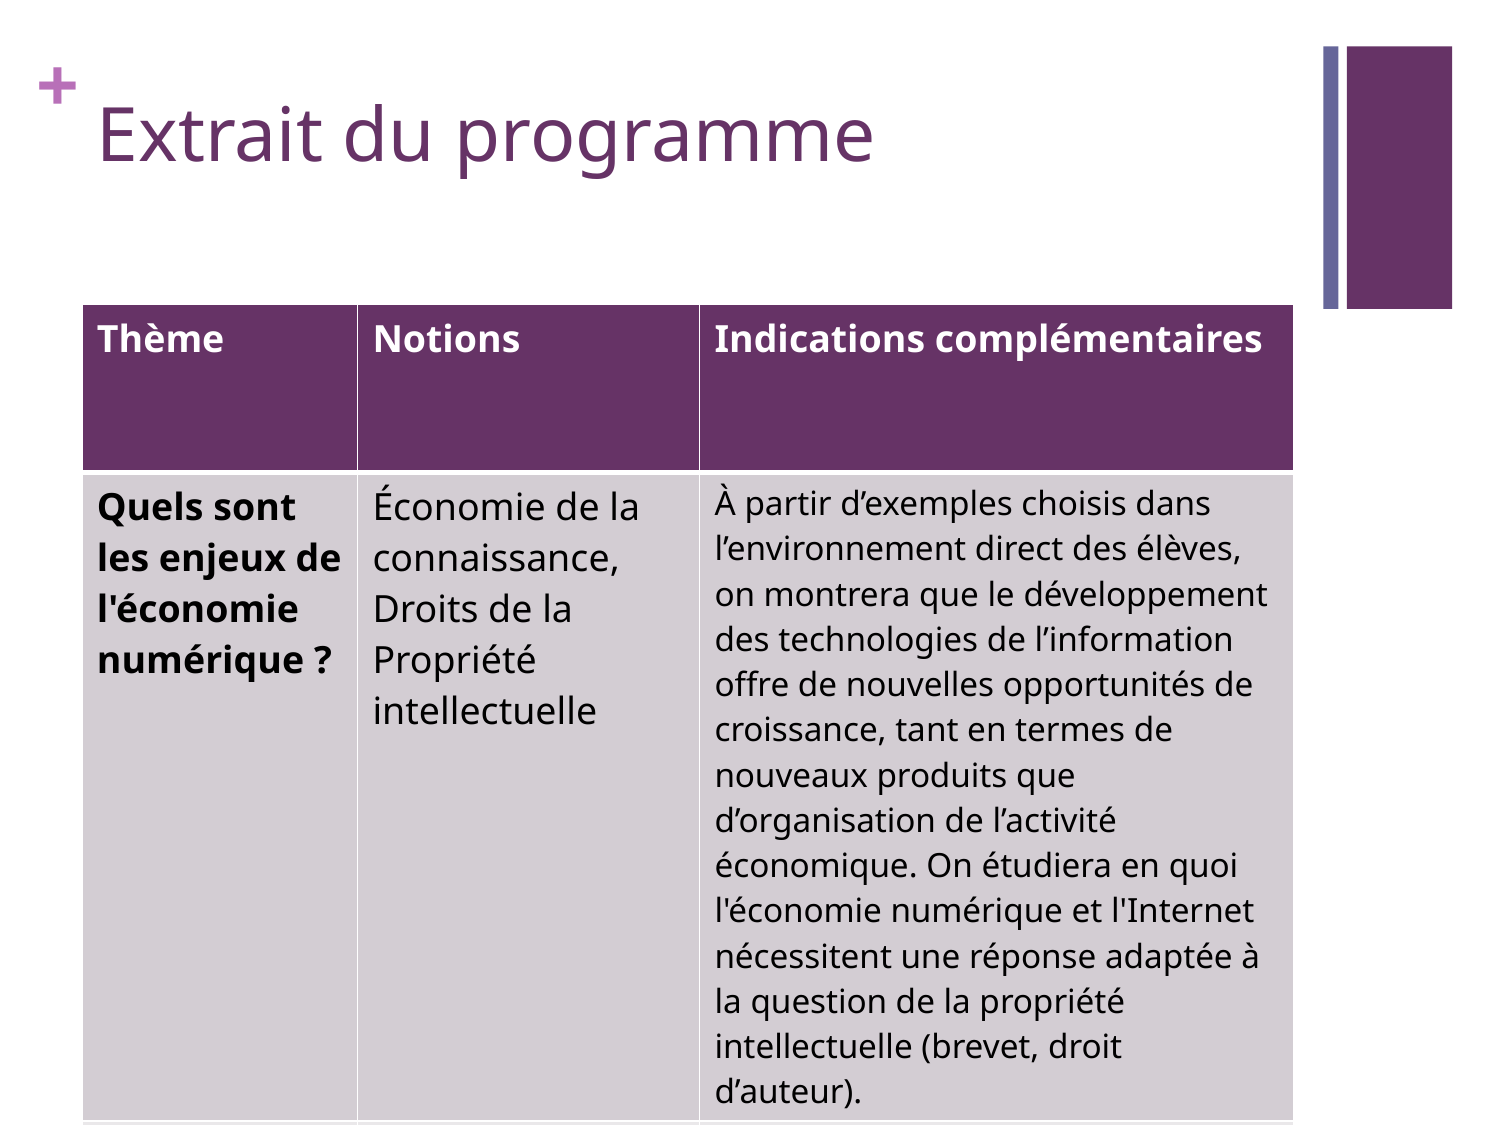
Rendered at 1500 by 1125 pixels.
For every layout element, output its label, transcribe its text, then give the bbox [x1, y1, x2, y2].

table_header Notions [358, 305, 699, 470]
title Extrait du programme [81, 79, 1322, 263]
table_cell Économie de la connaissance, Droits de la Propriété intellectuelle [358, 475, 699, 1120]
table_header Indications complémentaires [700, 305, 1293, 470]
table_cell À partir d’exemples choisis dans l’environnement direct des élèves, on montrera que le développement des technologies de l’information offre de nouvelles opportunités de croissance, tant en termes de nouveaux produits que d’organisation de l’activité économique. On étudiera en quoi l'économie numérique et l'Internet nécessitent une réponse adaptée à la question de la propriété intellectuelle (brevet, droit d’auteur). [700, 475, 1293, 1120]
table_header Thème [83, 305, 357, 470]
table_cell Quels sont les enjeux de l'économie numérique ? [83, 475, 357, 1120]
